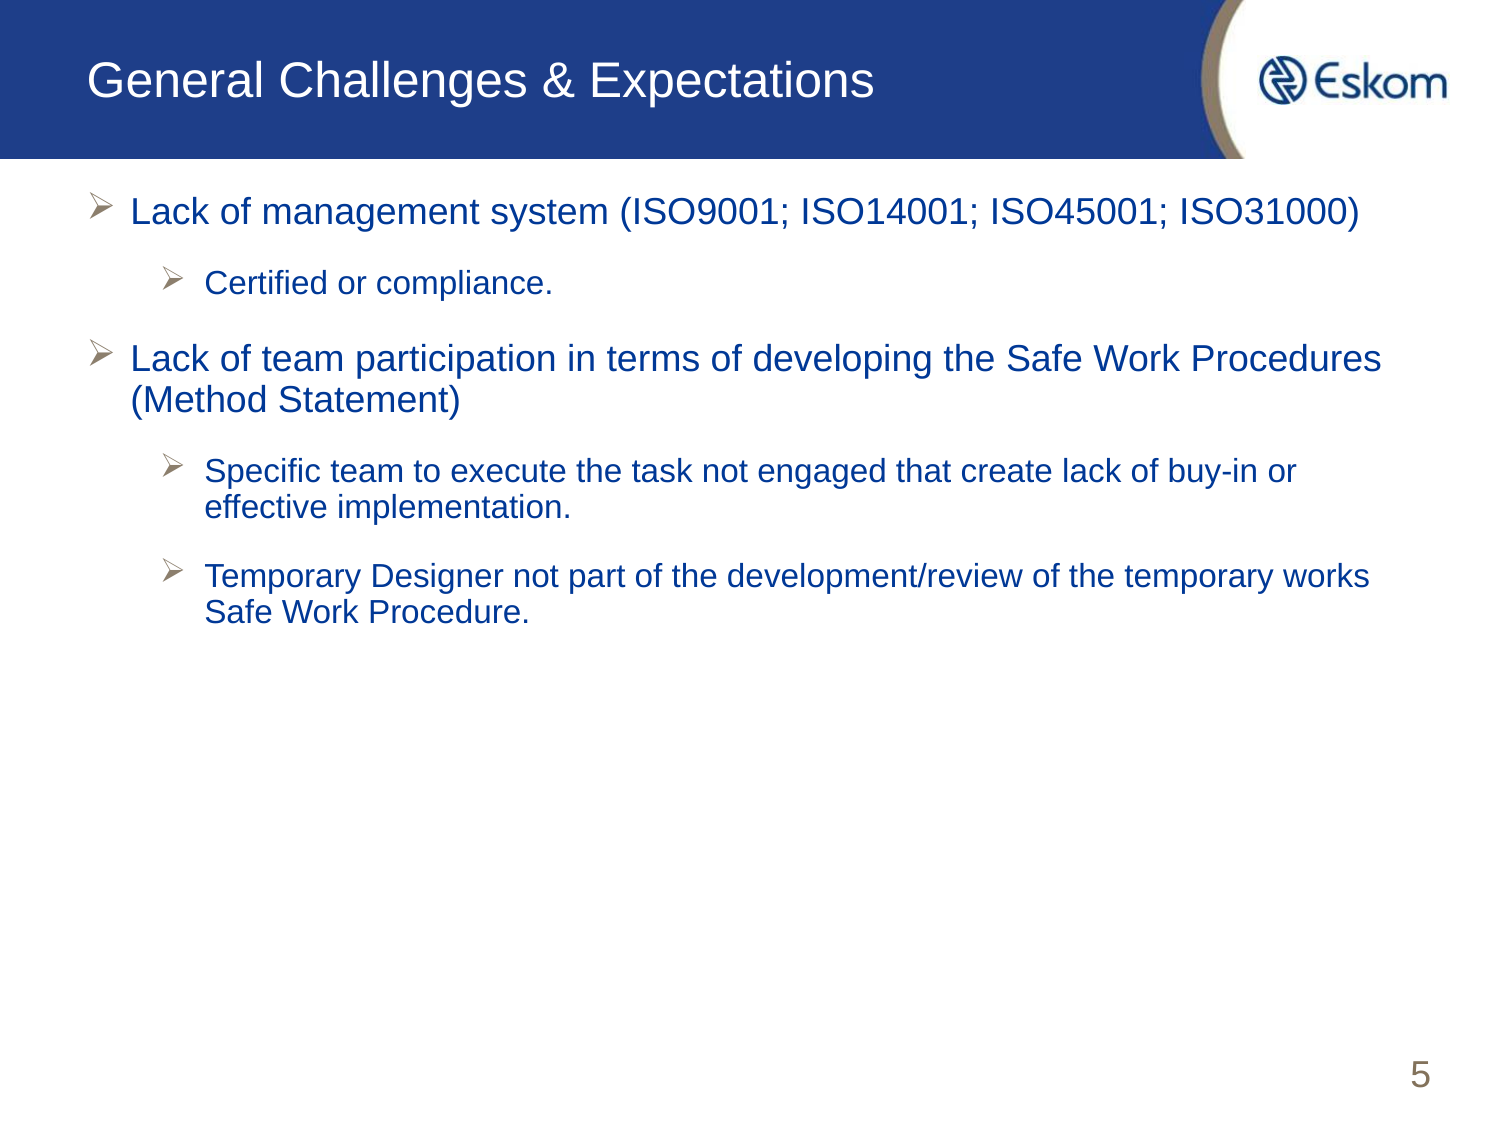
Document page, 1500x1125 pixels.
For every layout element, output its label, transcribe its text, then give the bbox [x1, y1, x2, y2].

title General Challenges & Expectations [71, 27, 1142, 137]
slide_number 5 [1175, 1058, 1447, 1103]
picture [0, 0, 1246, 159]
list Lack of management system (ISO9001; ISO14001; ISO45001; ISO31000) Certified or compliance. Lack of team participation in terms of developing the Safe Work Procedures (Method Statement) Specific team to execute the task not engaged that create lack of buy-in or effective implementation. Temporary Designer not part of the development/review of the temporary works Safe Work Procedure. [71, 184, 1447, 1013]
picture [1257, 55, 1450, 105]
